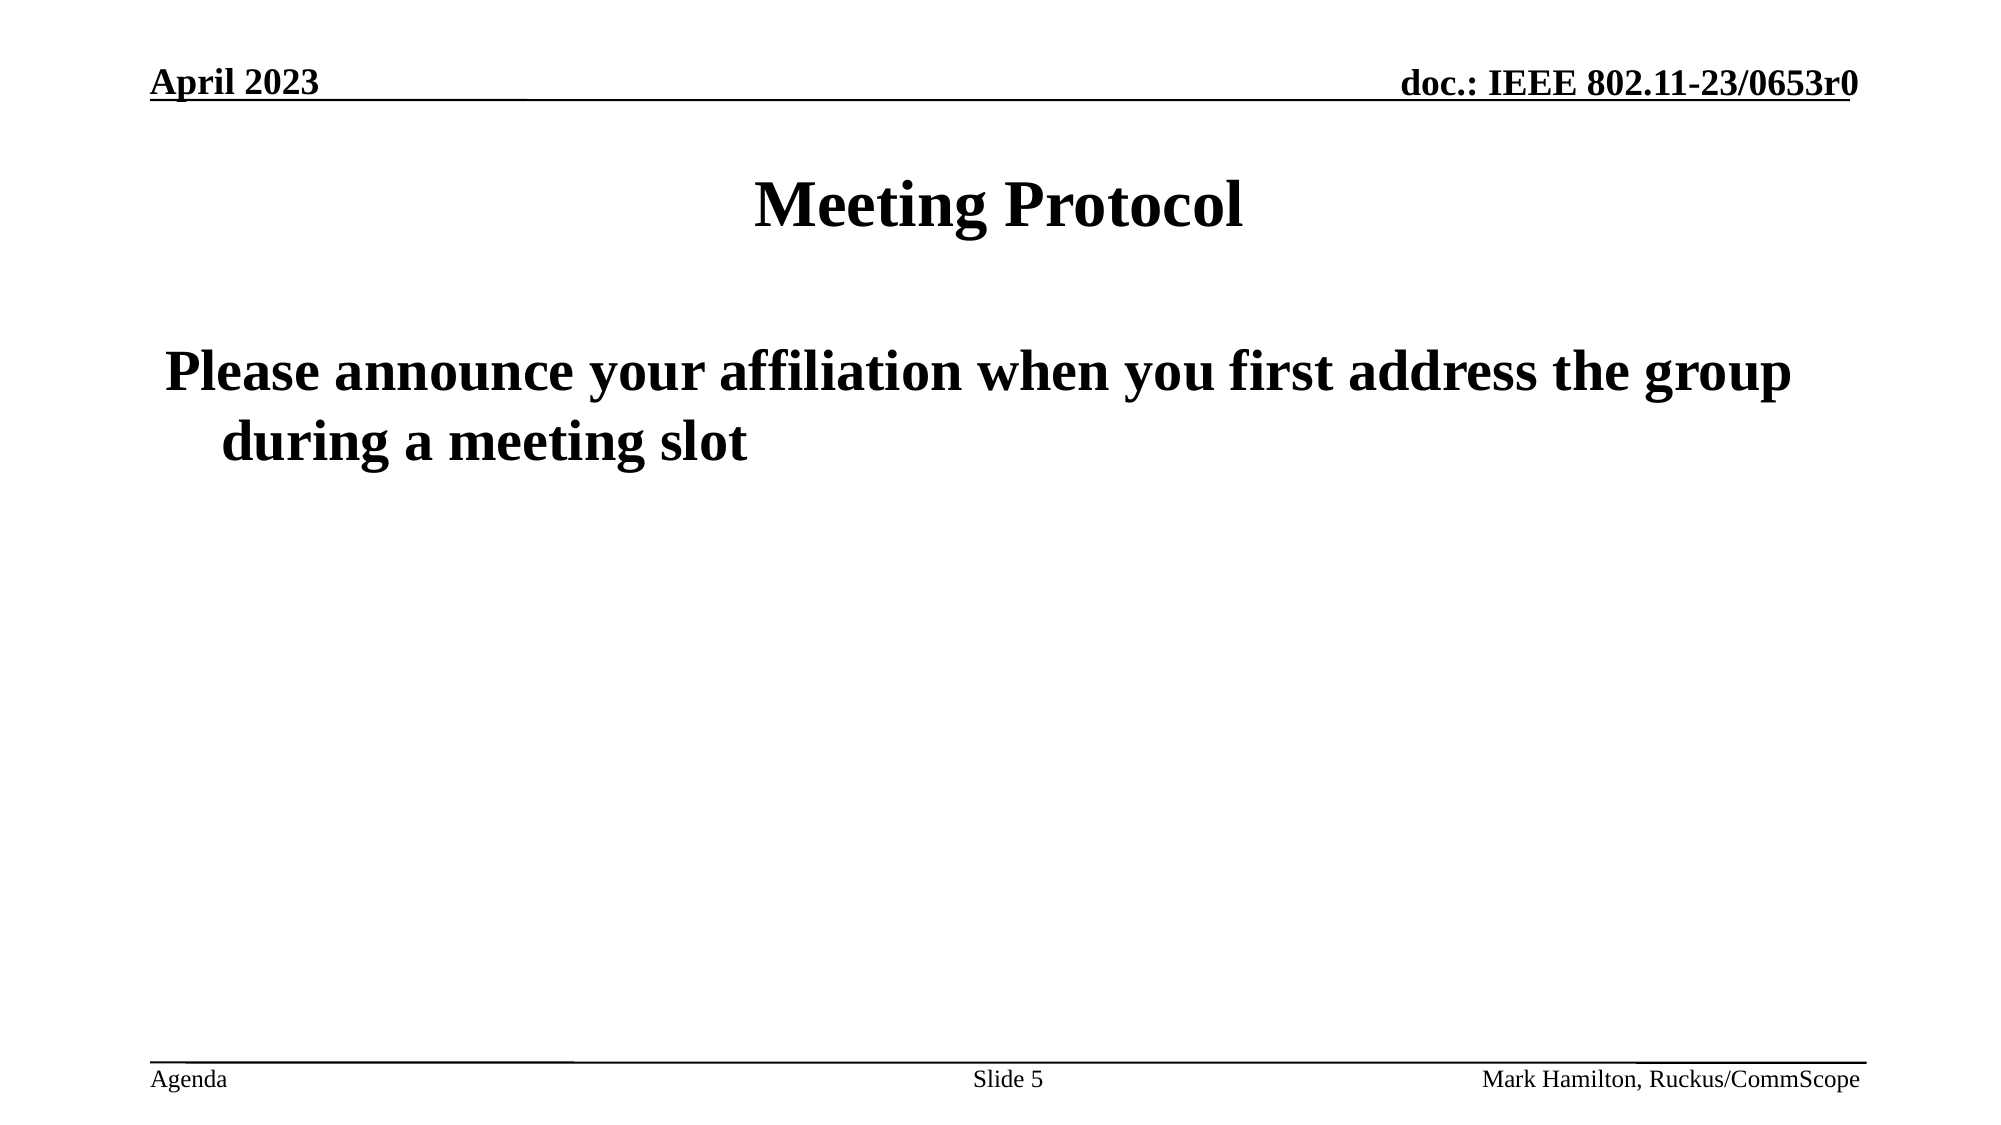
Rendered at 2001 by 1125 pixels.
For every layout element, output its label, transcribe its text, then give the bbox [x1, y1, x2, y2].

title Meeting Protocol [149, 112, 1850, 288]
slide_number Slide 5 [950, 1061, 1067, 1123]
list Please announce your affiliation when you first address the group during a meeting slot [149, 324, 1850, 1000]
